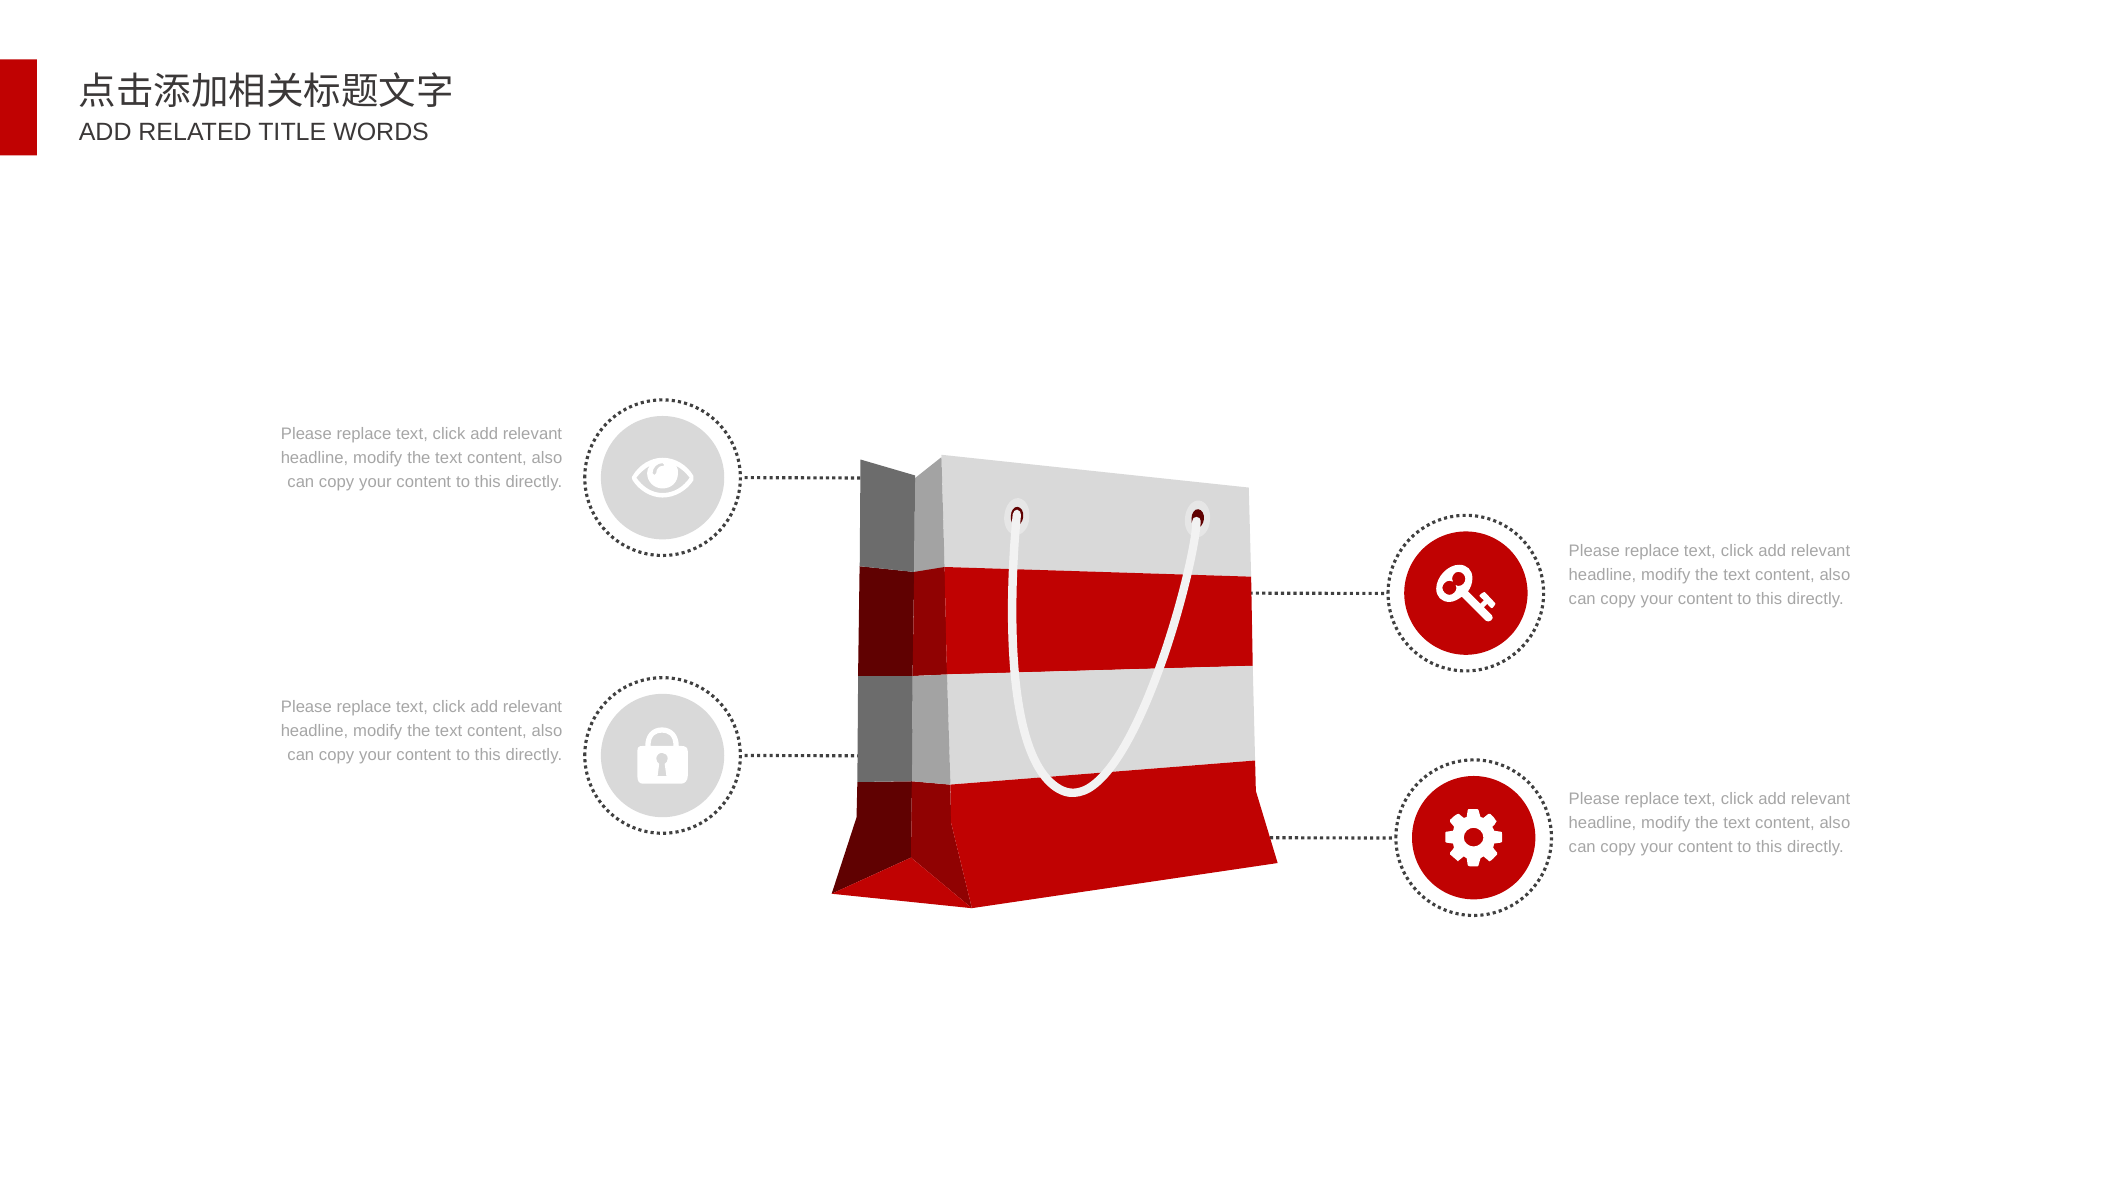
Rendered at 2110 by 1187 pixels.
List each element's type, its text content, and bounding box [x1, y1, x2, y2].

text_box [831, 454, 1278, 909]
text_box ADD RELATED TITLE WORDS [62, 107, 446, 154]
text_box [1395, 759, 1552, 916]
text_box 点击添加相关标题文字 [62, 59, 470, 121]
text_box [584, 399, 741, 556]
text_box Please replace text, click add relevant headline, modify the text content, also can copy your content to this directly. [1568, 535, 1860, 608]
text_box Please replace text, click add relevant headline, modify the text content, also can copy your content to this directly. [271, 692, 563, 764]
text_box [584, 677, 741, 834]
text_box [1387, 515, 1544, 671]
text_box Please replace text, click add relevant headline, modify the text content, also can copy your content to this directly. [1568, 784, 1860, 856]
text_box Please replace text, click add relevant headline, modify the text content, also can copy your content to this directly. [271, 419, 563, 491]
